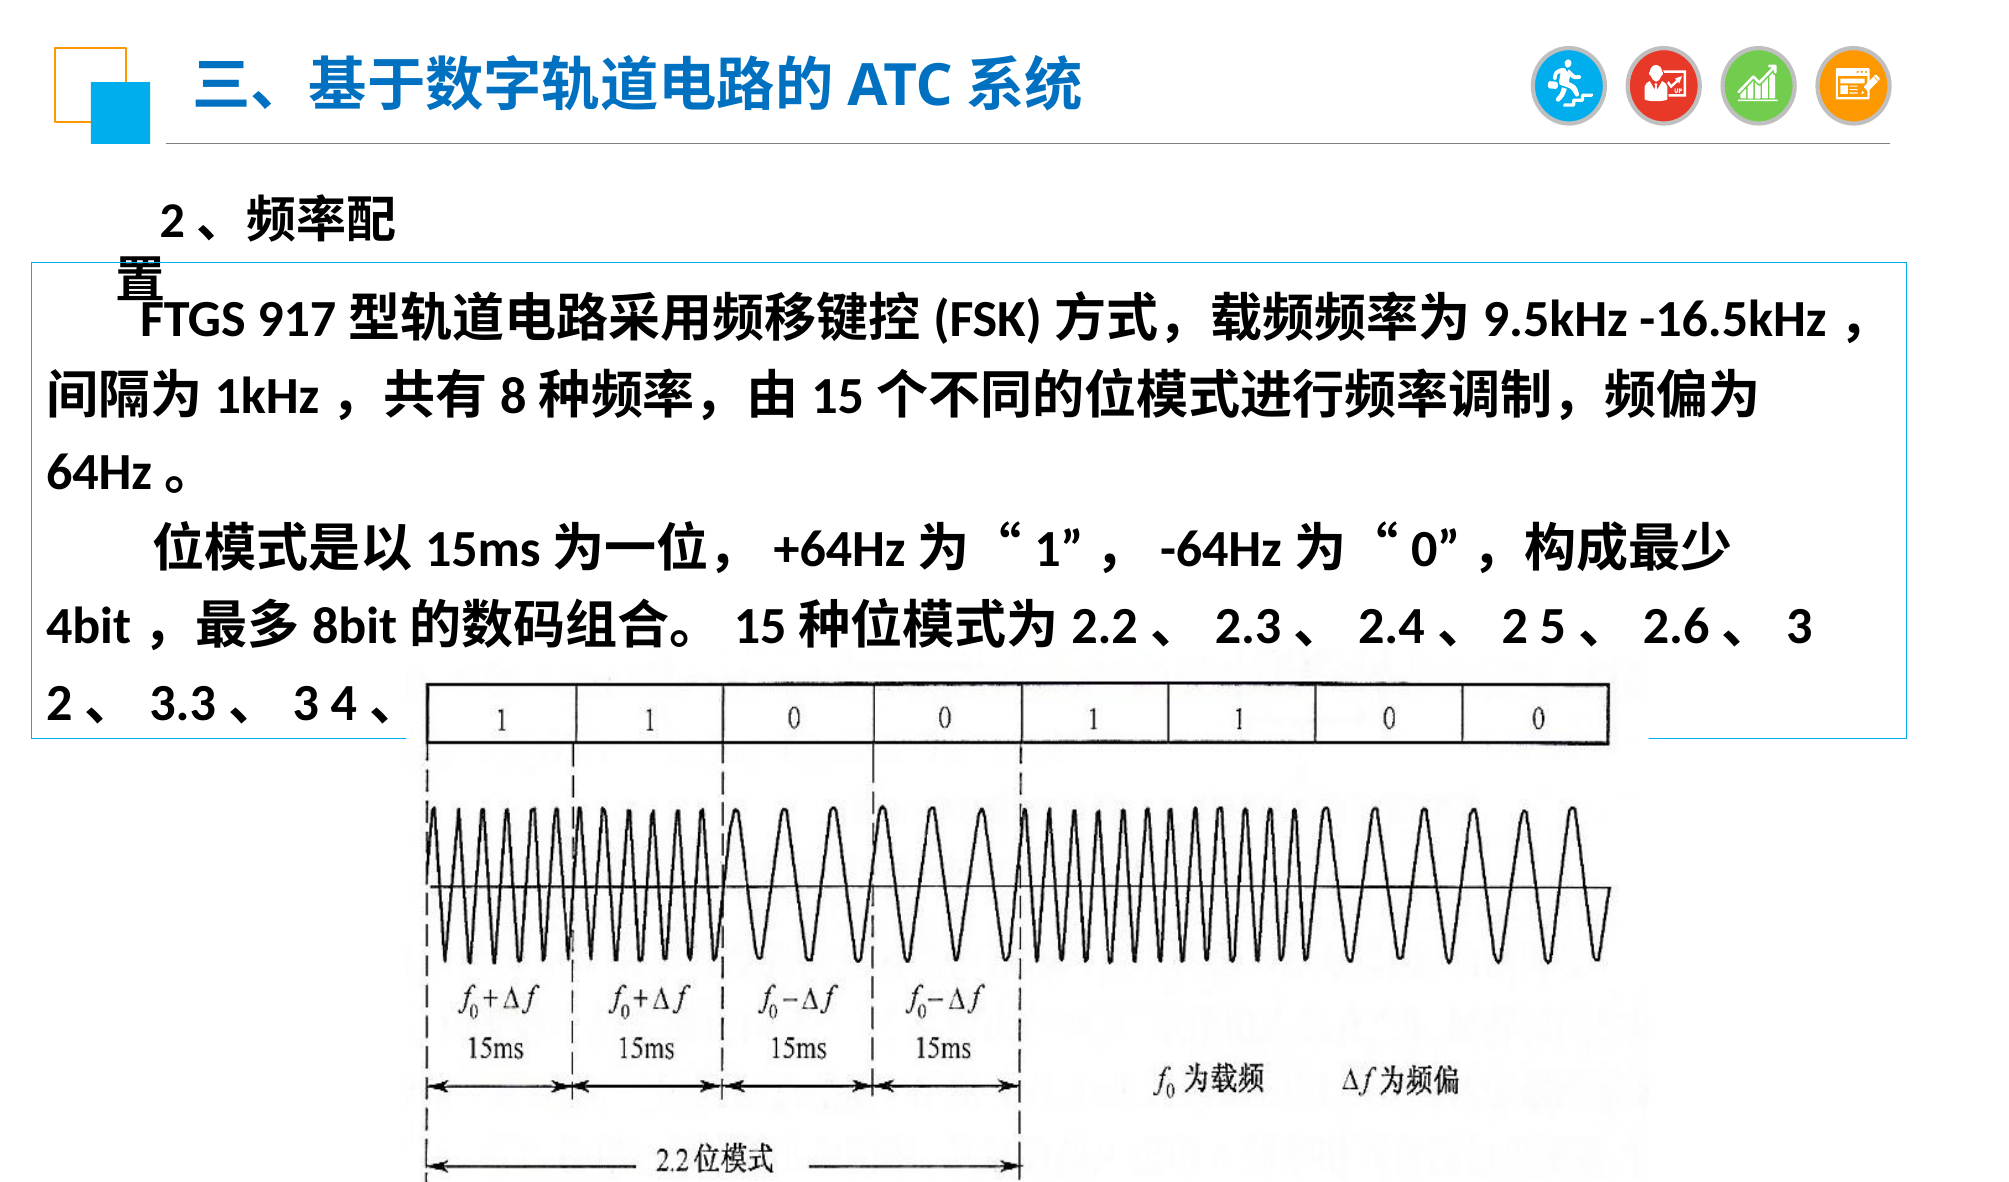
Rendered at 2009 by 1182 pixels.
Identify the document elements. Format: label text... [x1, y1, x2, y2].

text_box FTGS 917型轨道电路采用频移键控(FSK)方式，载频频率为9.5kHz -16.5kHz，间隔为1kHz，共有8种频率，由15个不同的位模式进行频率调制，频偏为64Hz。 位模式是以15ms为一位，+64Hz为“1”，-64Hz为“0”，构成最少4bit，最多8bit的数码组合。15种位模式为2.2、2.3、2.4、2 5、2.6、3 2、3.3、3 4、3.5、4.2、4 3、4.4、5.2、5.3、6 2。 [31, 262, 1907, 739]
text_box 2、频率配置 [100, 180, 418, 256]
picture [406, 648, 1649, 1182]
text_box 三、基于数字轨道电路的ATC系统 [150, 39, 1098, 125]
